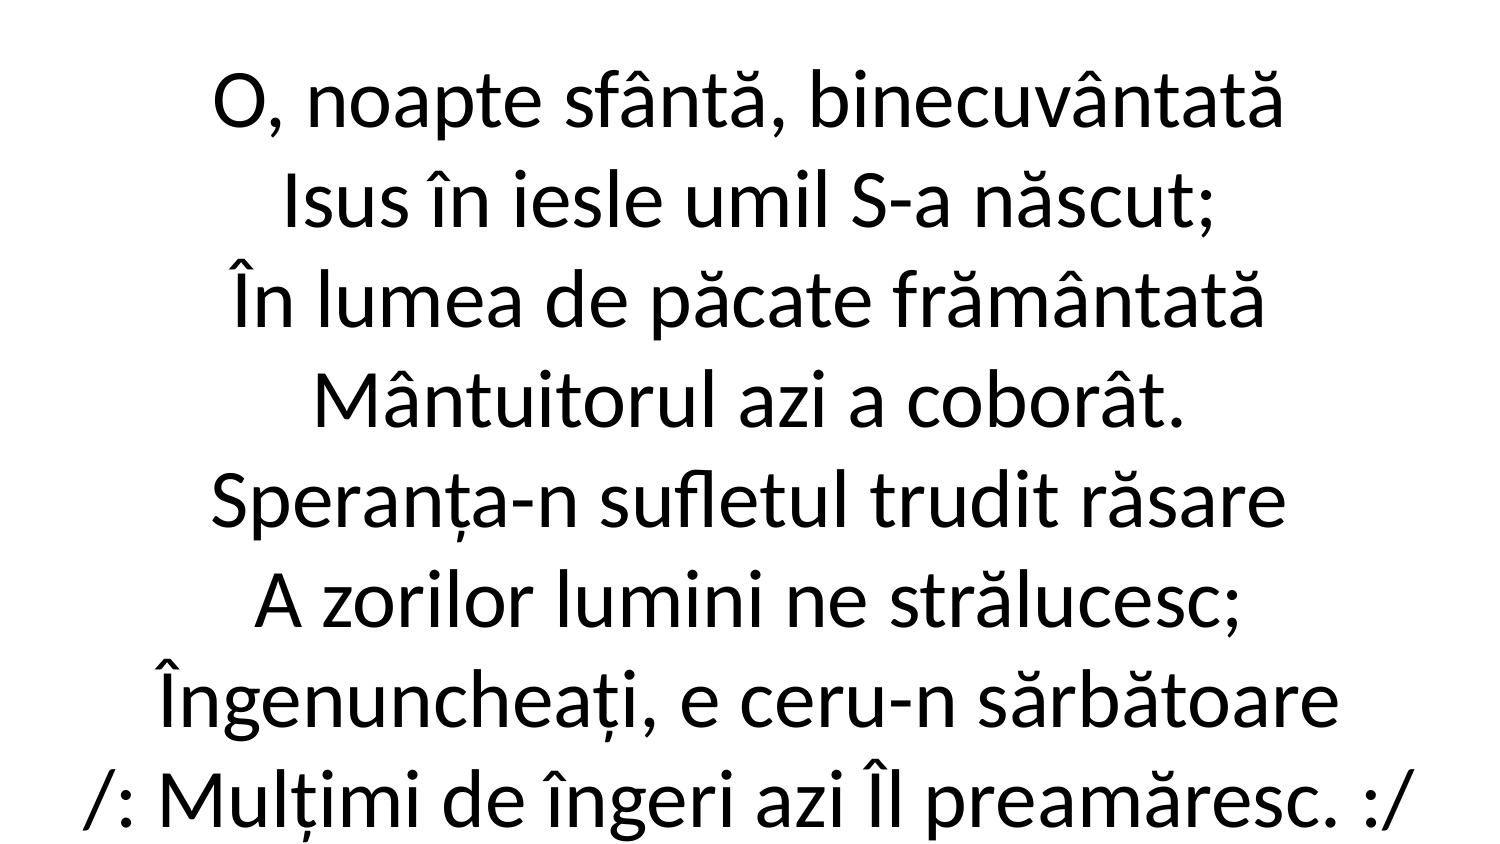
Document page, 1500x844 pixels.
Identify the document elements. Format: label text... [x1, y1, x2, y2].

text_box O, noapte sfântă, binecuvântată Isus în iesle umil S-a născut; În lumea de păcate frământată Mântuitorul azi a coborât. Speranța-n sufletul trudit răsare A zorilor lumini ne strălucesc; Îngenuncheați, e ceru-n sărbătoare /: Mulțimi de îngeri azi Îl preamăresc. :/ [68, 0, 1432, 844]
